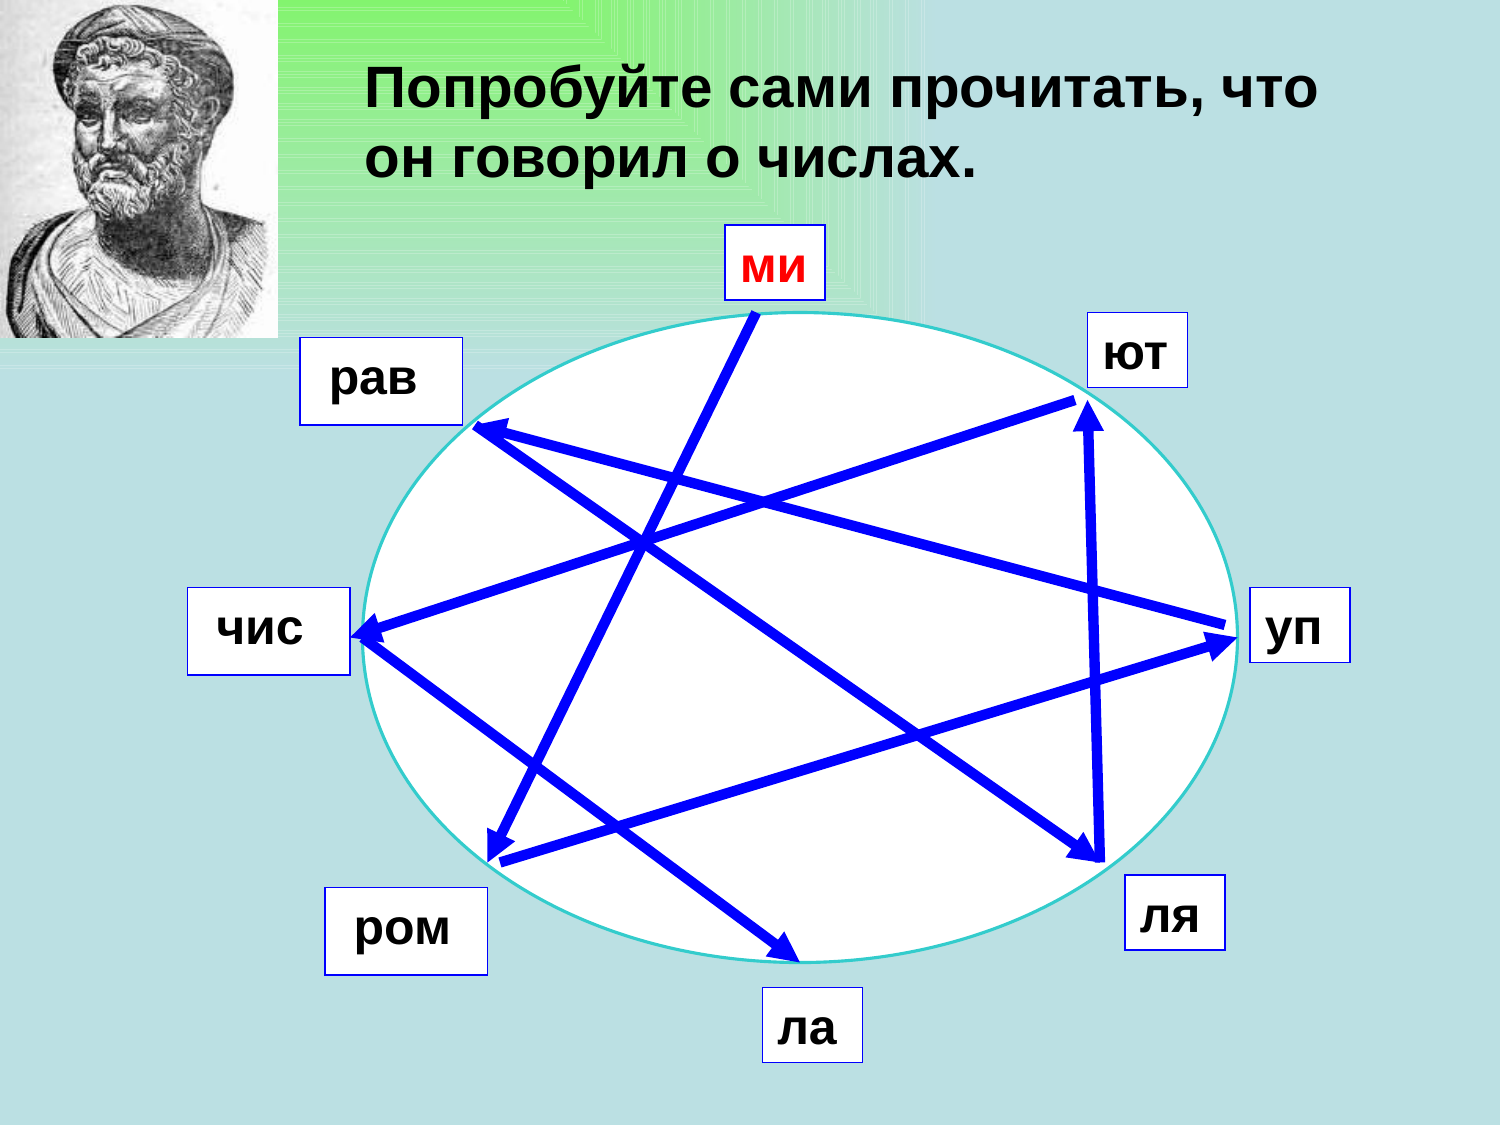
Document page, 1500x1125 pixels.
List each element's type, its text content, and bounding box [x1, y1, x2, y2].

text_box [618, 635, 1238, 827]
picture [0, 0, 279, 338]
text_box [536, 545, 916, 826]
text_box [364, 638, 800, 963]
text_box [363, 543, 642, 764]
text_box [474, 422, 763, 502]
text_box уп [1250, 587, 1350, 663]
text_box ют [1087, 312, 1188, 388]
text_box [362, 314, 754, 633]
text_box ла [762, 987, 863, 1063]
text_box [1081, 399, 1095, 589]
text_box [919, 735, 1100, 863]
text_box ми [725, 224, 825, 300]
text_box чис [187, 587, 350, 675]
text_box [487, 766, 535, 863]
text_box [645, 503, 1094, 734]
text_box [620, 638, 1238, 963]
text_box ля [1125, 874, 1225, 950]
text_box Попробуйте сами прочитать, что он говорил о числах. [349, 41, 1388, 197]
text_box [362, 640, 797, 963]
text_box [676, 312, 1238, 680]
text_box [349, 399, 1076, 640]
text_box рав [299, 337, 463, 425]
text_box ром [324, 887, 488, 975]
text_box [646, 479, 760, 540]
